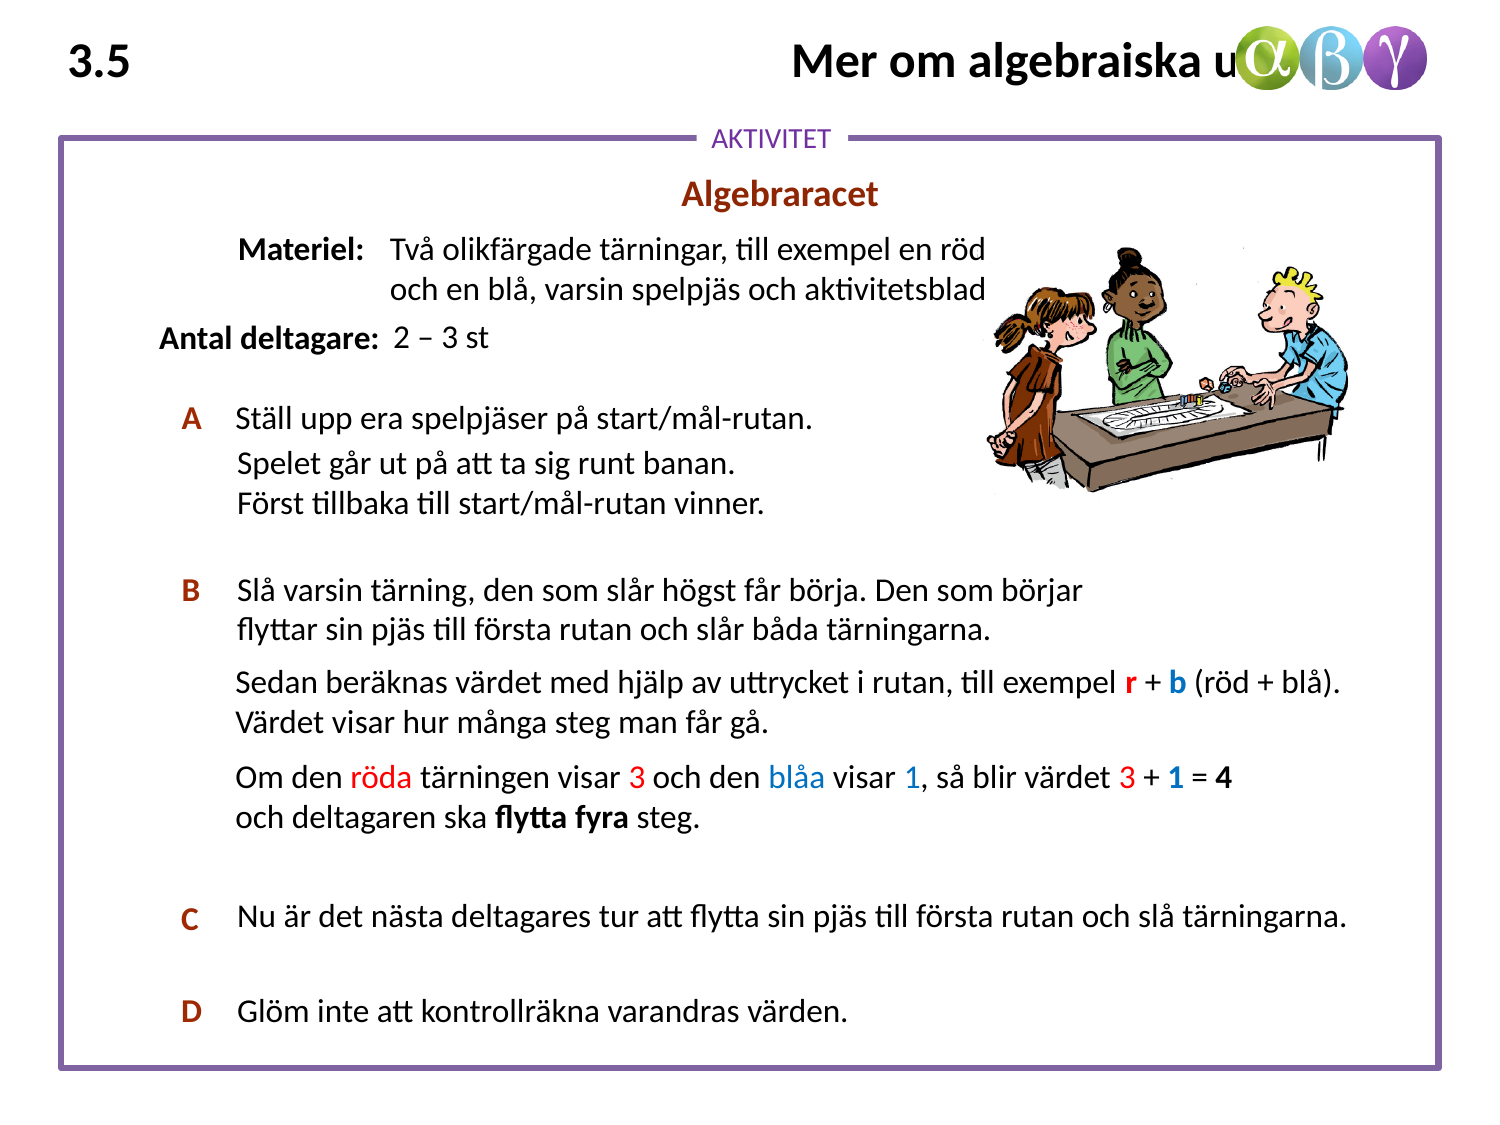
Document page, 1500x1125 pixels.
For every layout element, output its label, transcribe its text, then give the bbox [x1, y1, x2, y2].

text_box Slå varsin tärning, den som slår högst får börja. Den som börjar flyttar sin pjäs till första rutan och slår båda tärningarna. [222, 560, 1128, 652]
text_box 2 – 3 st [378, 315, 505, 363]
text_box D [166, 981, 221, 1037]
text_box 3.5 Mer om algebraiska uttryck [52, 20, 1500, 96]
text_box AKTIVITET [696, 112, 849, 161]
text_box Materiel: [223, 219, 380, 275]
text_box Nu är det nästa deltagares tur att flytta sin pjäs till första rutan och slå tärningarna. [222, 886, 1388, 942]
text_box Spelet går ut på att ta sig runt banan. Först tillbaka till start/mål-rutan vinner. [222, 433, 821, 529]
text_box Ställ upp era spelpjäser på start/mål-rutan. [220, 389, 971, 444]
text_box Två olikfärgade tärningar, till exempel en röd och en blå, varsin spelpjäs och aktivitetsblad [374, 220, 1042, 315]
text_box [59, 136, 1441, 1070]
text_box C [166, 889, 223, 944]
text_box B [166, 560, 216, 615]
text_box Algebraracet [666, 161, 895, 220]
text_box Sedan beräknas värdet med hjälp av uttrycket i rutan, till exempel r + b (röd + blå). Värdet visar hur många steg man får gå. [220, 652, 1370, 748]
picture [1235, 26, 1427, 91]
text_box Antal deltagare: [144, 308, 396, 364]
text_box Om den röda tärningen visar 3 och den blåa visar 1, så blir värdet 3 + 1 = 4 och deltagaren ska flytta fyra steg. [220, 747, 1264, 843]
text_box A [166, 389, 217, 444]
text_box Glöm inte att kontrollräkna varandras värden. [222, 982, 1114, 1037]
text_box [976, 229, 1353, 500]
